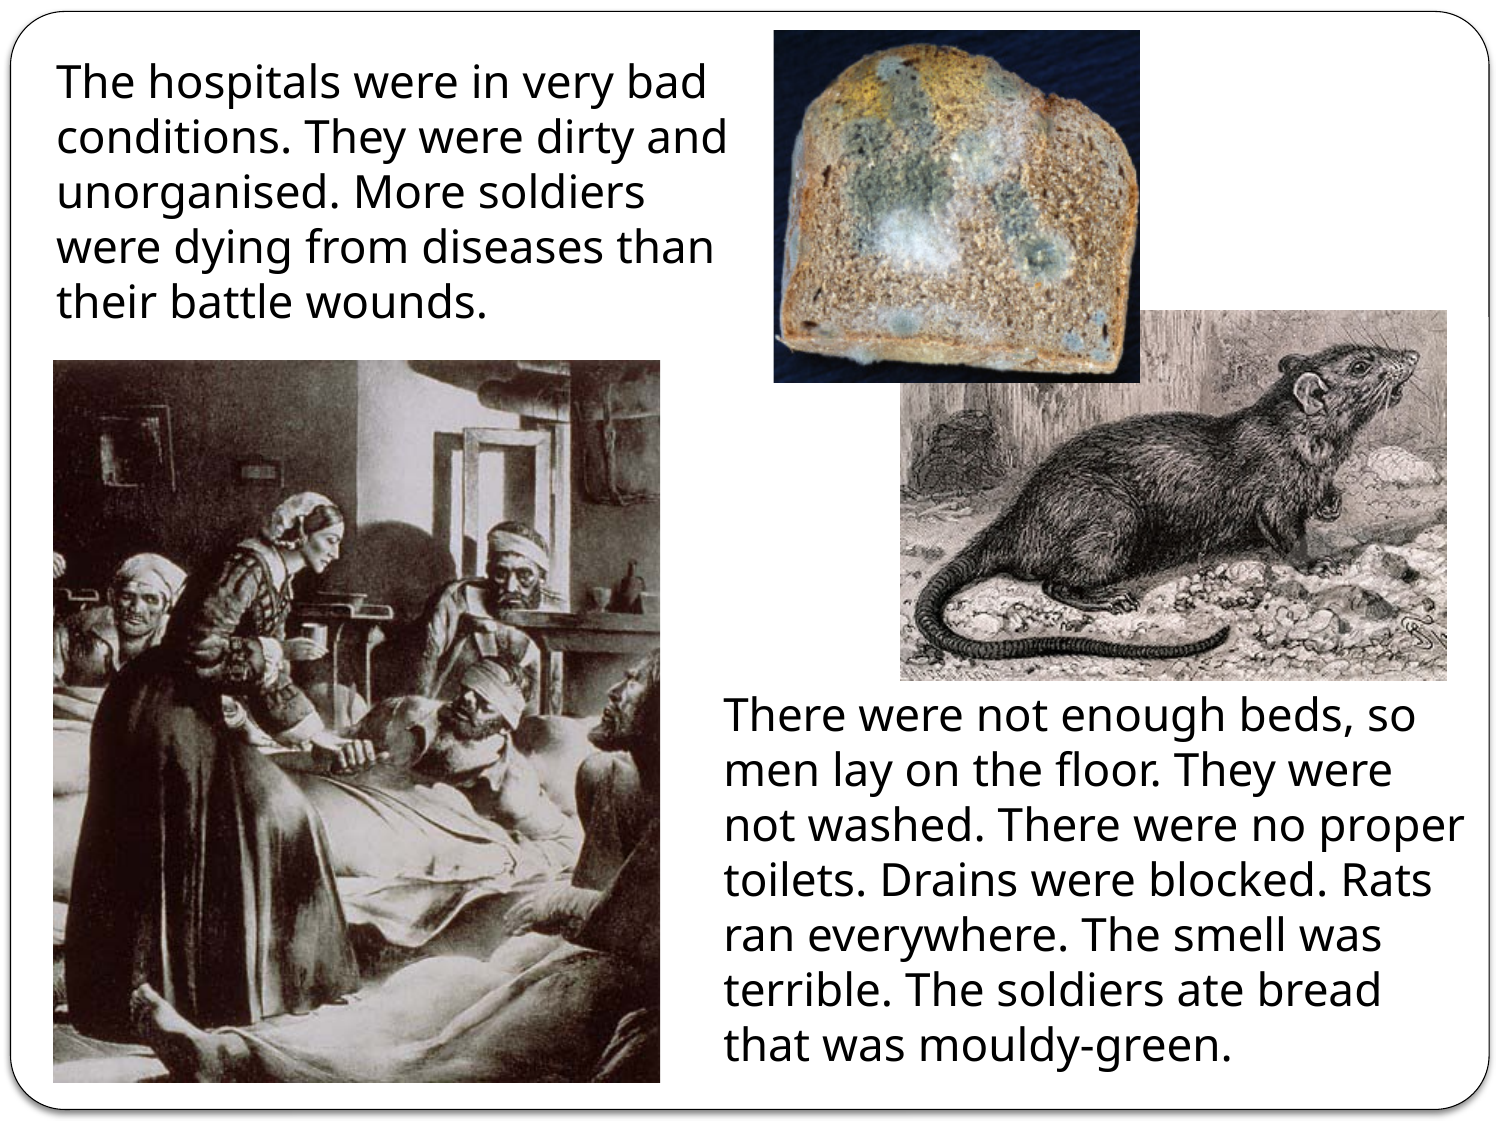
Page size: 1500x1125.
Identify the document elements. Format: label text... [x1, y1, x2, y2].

picture [52, 360, 661, 1083]
text_box There were not enough beds, so men lay on the floor. They were not washed. There were no proper toilets. Drains were blocked. Rats ran everywhere. The smell was terrible. The soldiers ate bread that was mouldy-green. [708, 678, 1483, 1078]
picture [773, 30, 1448, 681]
text_box The hospitals were in very bad conditions. They were dirty and unorganised. More soldiers were dying from diseases than their battle wounds. [41, 45, 750, 335]
